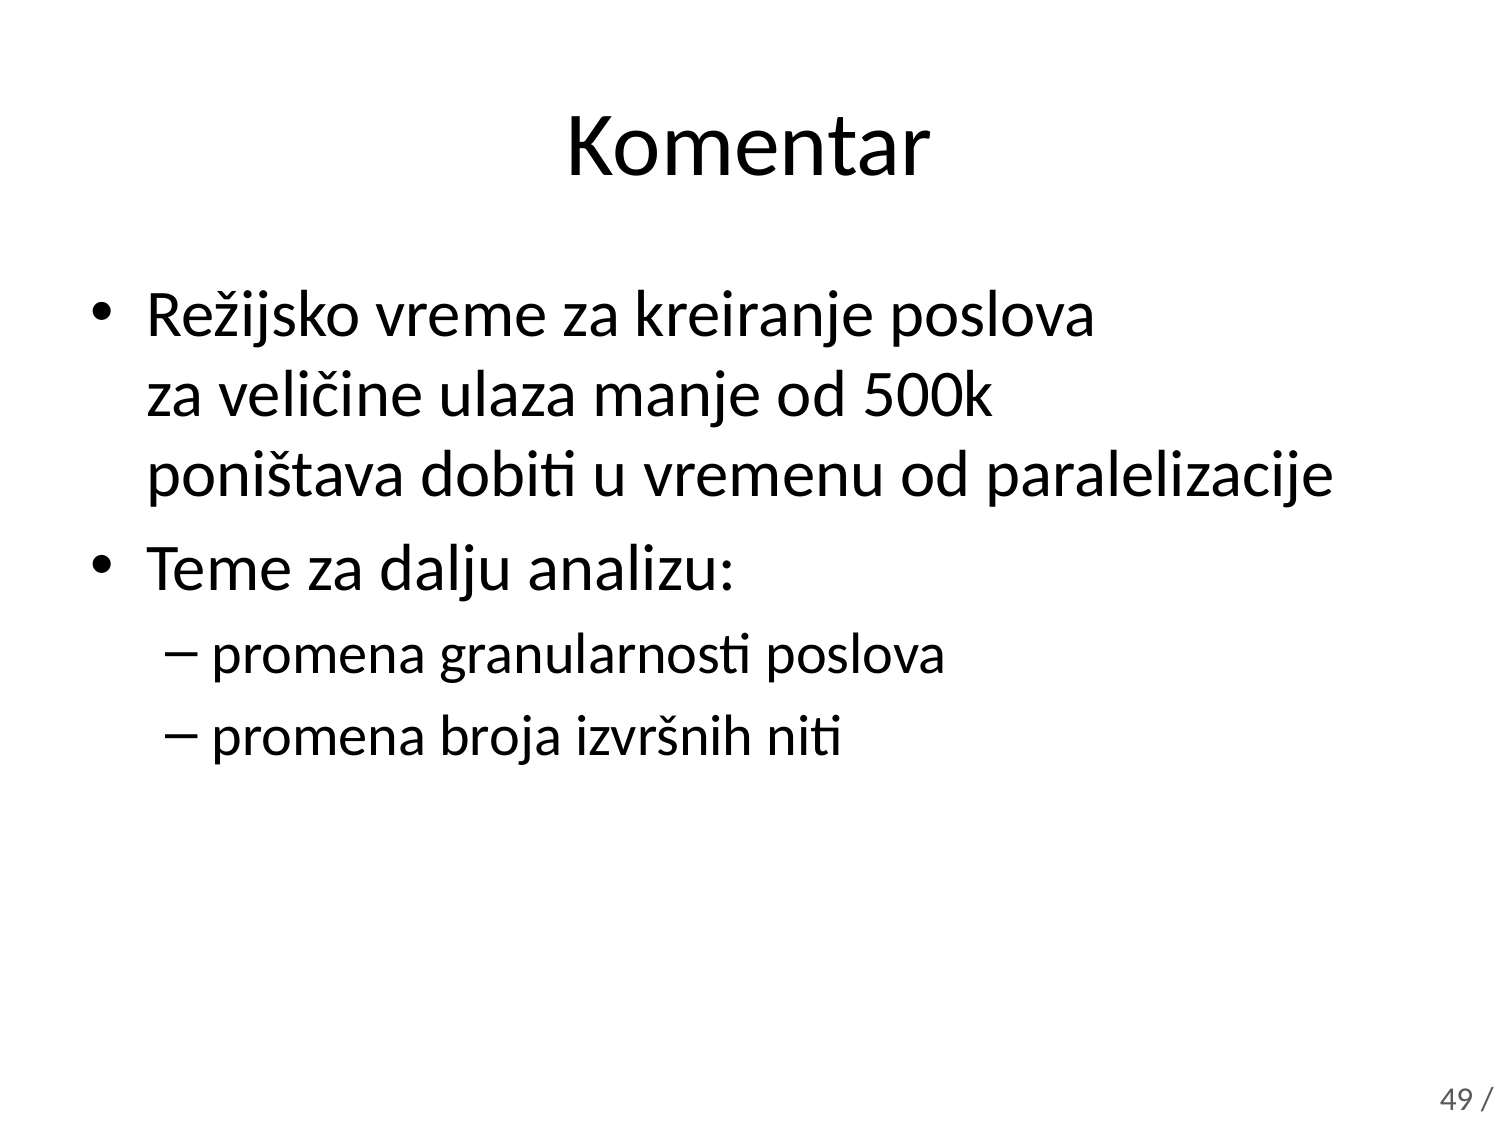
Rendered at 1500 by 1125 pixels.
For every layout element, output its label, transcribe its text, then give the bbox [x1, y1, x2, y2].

title Komentar [75, 45, 1425, 233]
list Režijsko vreme za kreiranje poslova za veličine ulaza manje od 500k poništava dobiti u vremenu od paralelizacije Teme za dalju analizu: promena granularnosti poslova promena broja izvršnih niti [75, 262, 1425, 1005]
